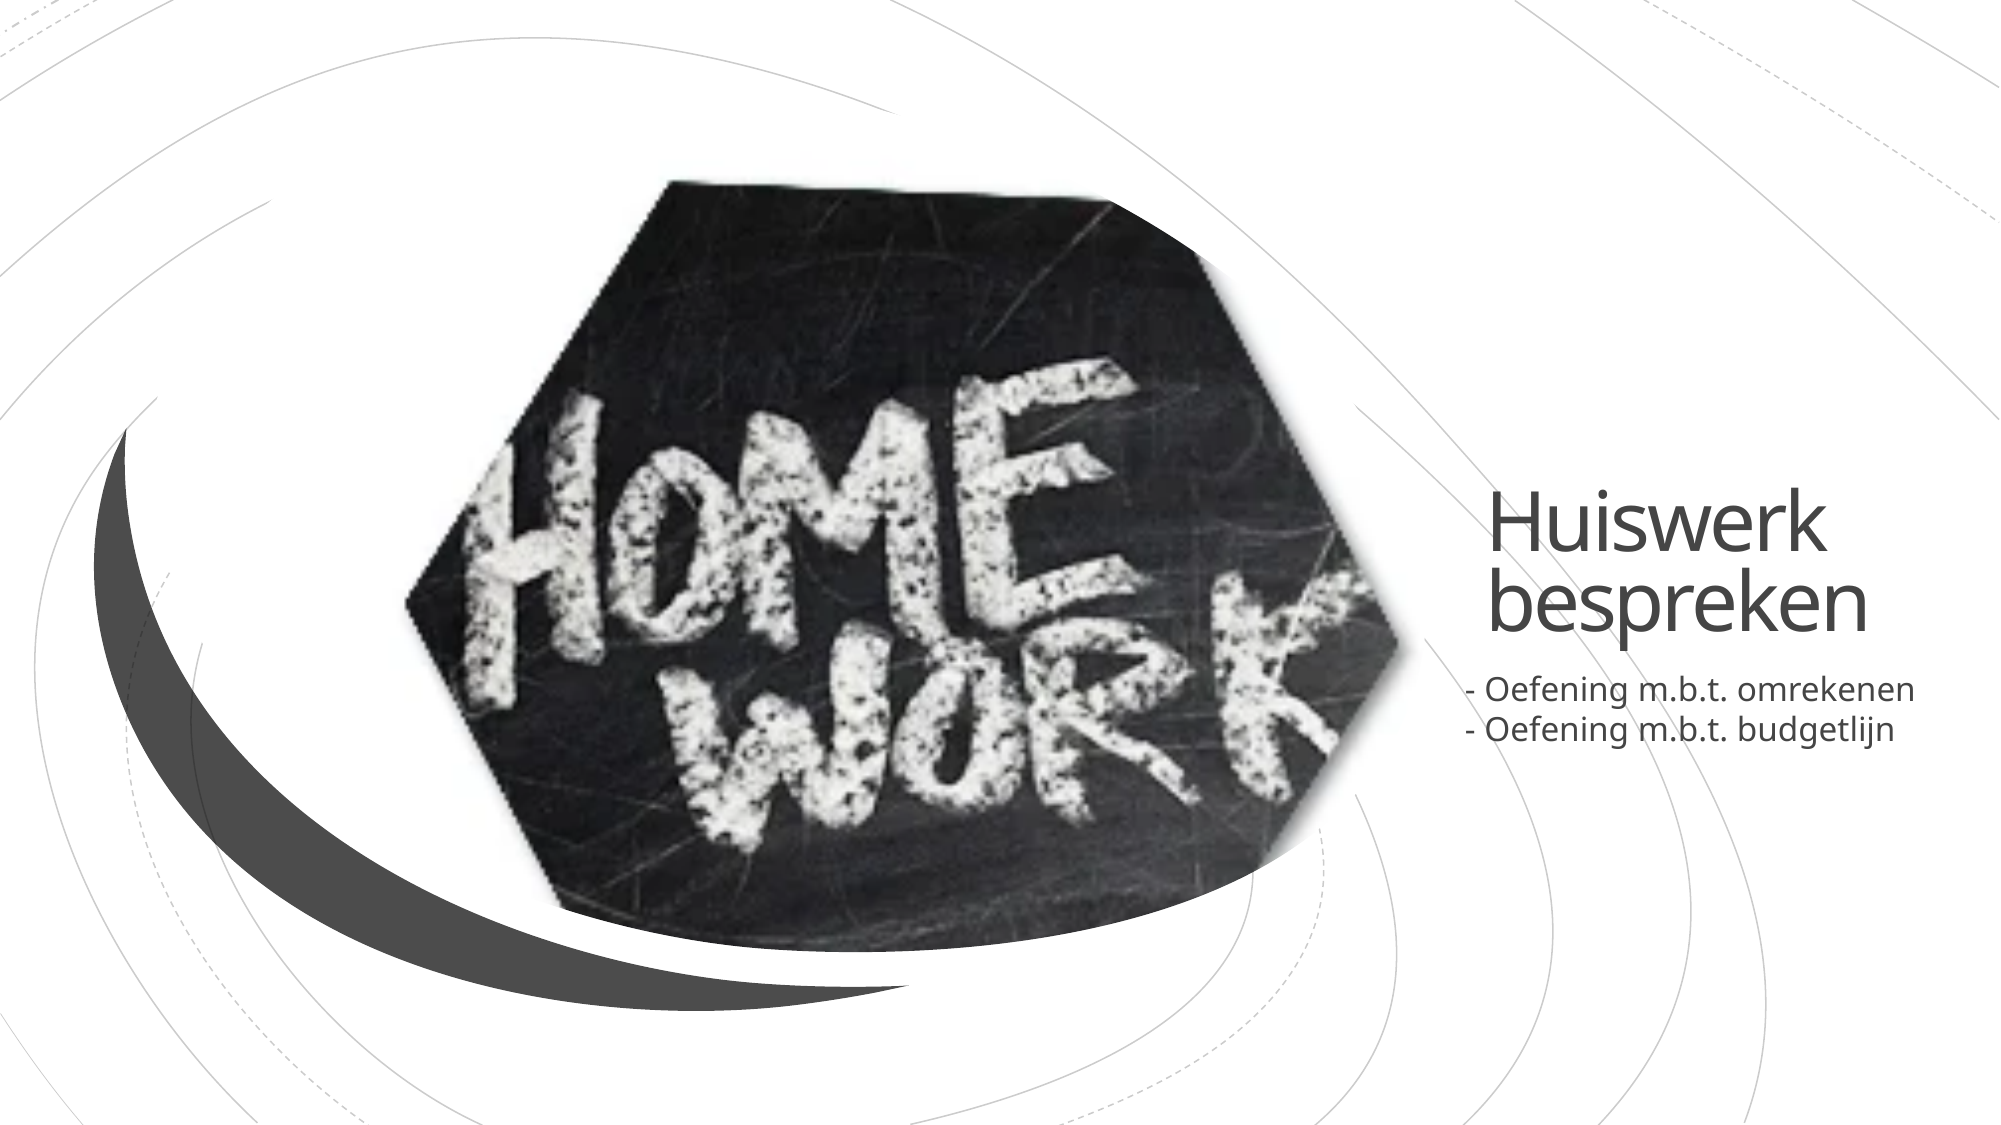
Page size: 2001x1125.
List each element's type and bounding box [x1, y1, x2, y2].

picture [152, 75, 1427, 953]
text_box [1427, 194, 1726, 930]
text_box [0, 0, 2000, 1125]
